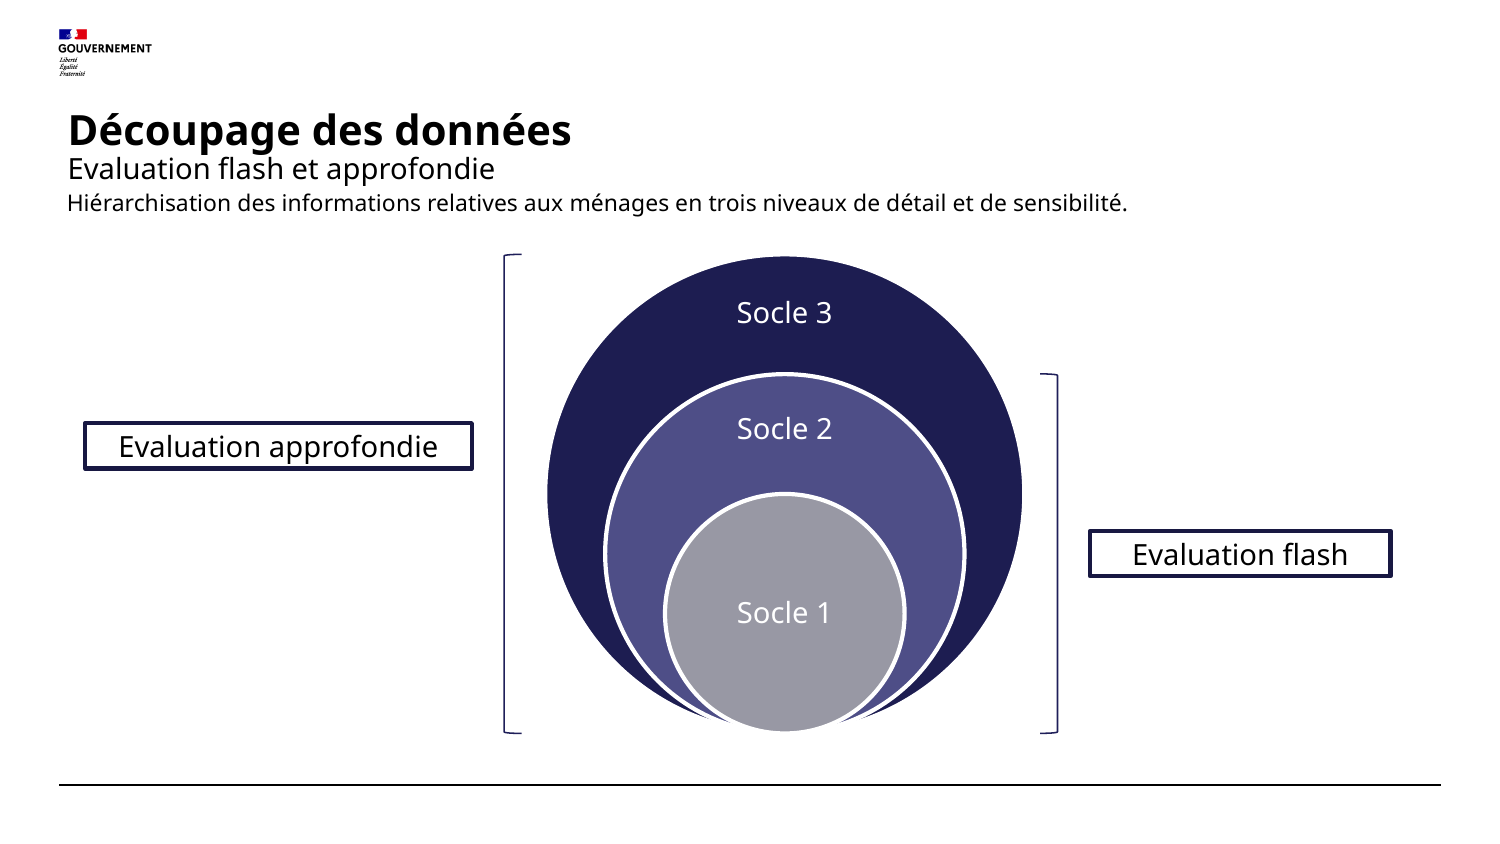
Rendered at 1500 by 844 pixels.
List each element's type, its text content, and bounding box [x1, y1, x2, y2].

picture [47, 17, 166, 107]
title Découpage des données Evaluation flash et approfondie [67, 79, 1331, 180]
text_box Hiérarchisation des informations relatives aux ménages en trois niveaux de détail et de sensibilité. [52, 180, 1433, 223]
text_box Evaluation approfondie [83, 421, 404, 471]
text_box Evaluation flash [1166, 529, 1393, 578]
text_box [409, 254, 1160, 734]
